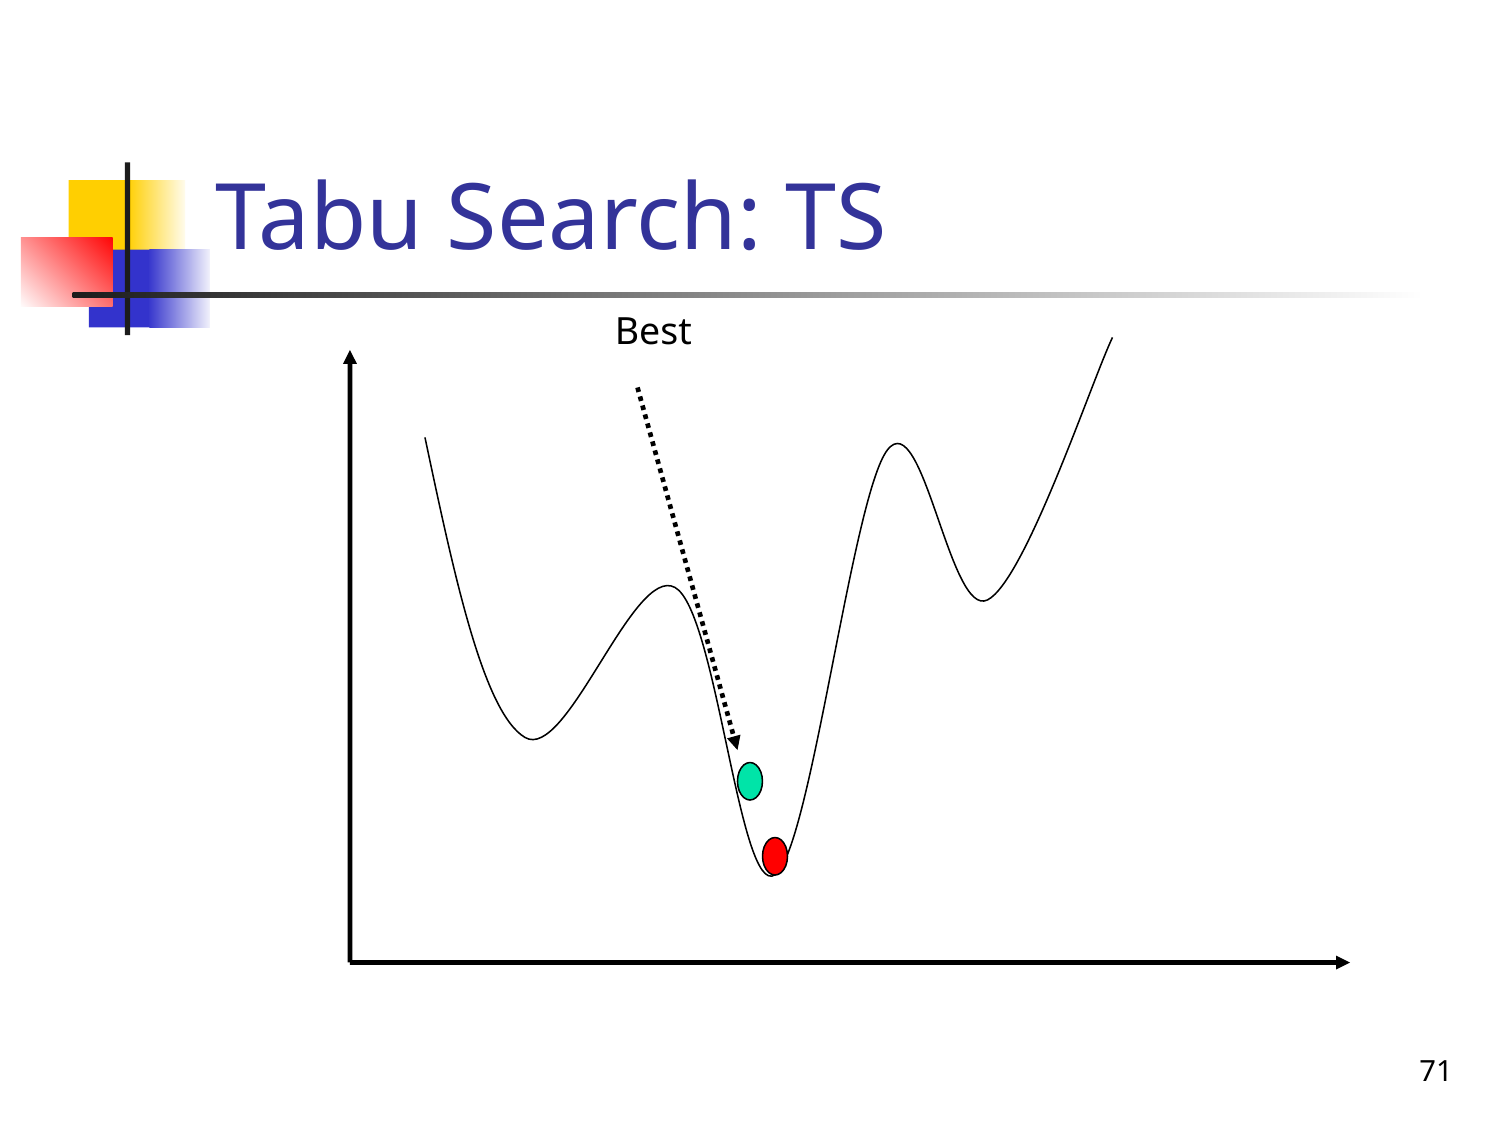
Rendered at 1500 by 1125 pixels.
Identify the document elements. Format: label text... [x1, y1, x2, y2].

slide_number 71 [1154, 1023, 1468, 1100]
title Tabu Search: TS [199, 140, 1479, 276]
text_box [737, 762, 763, 801]
text_box [343, 349, 357, 962]
text_box [424, 337, 1113, 877]
text_box Best [600, 299, 775, 360]
text_box [762, 837, 788, 876]
text_box [728, 736, 741, 751]
text_box [349, 956, 1351, 969]
